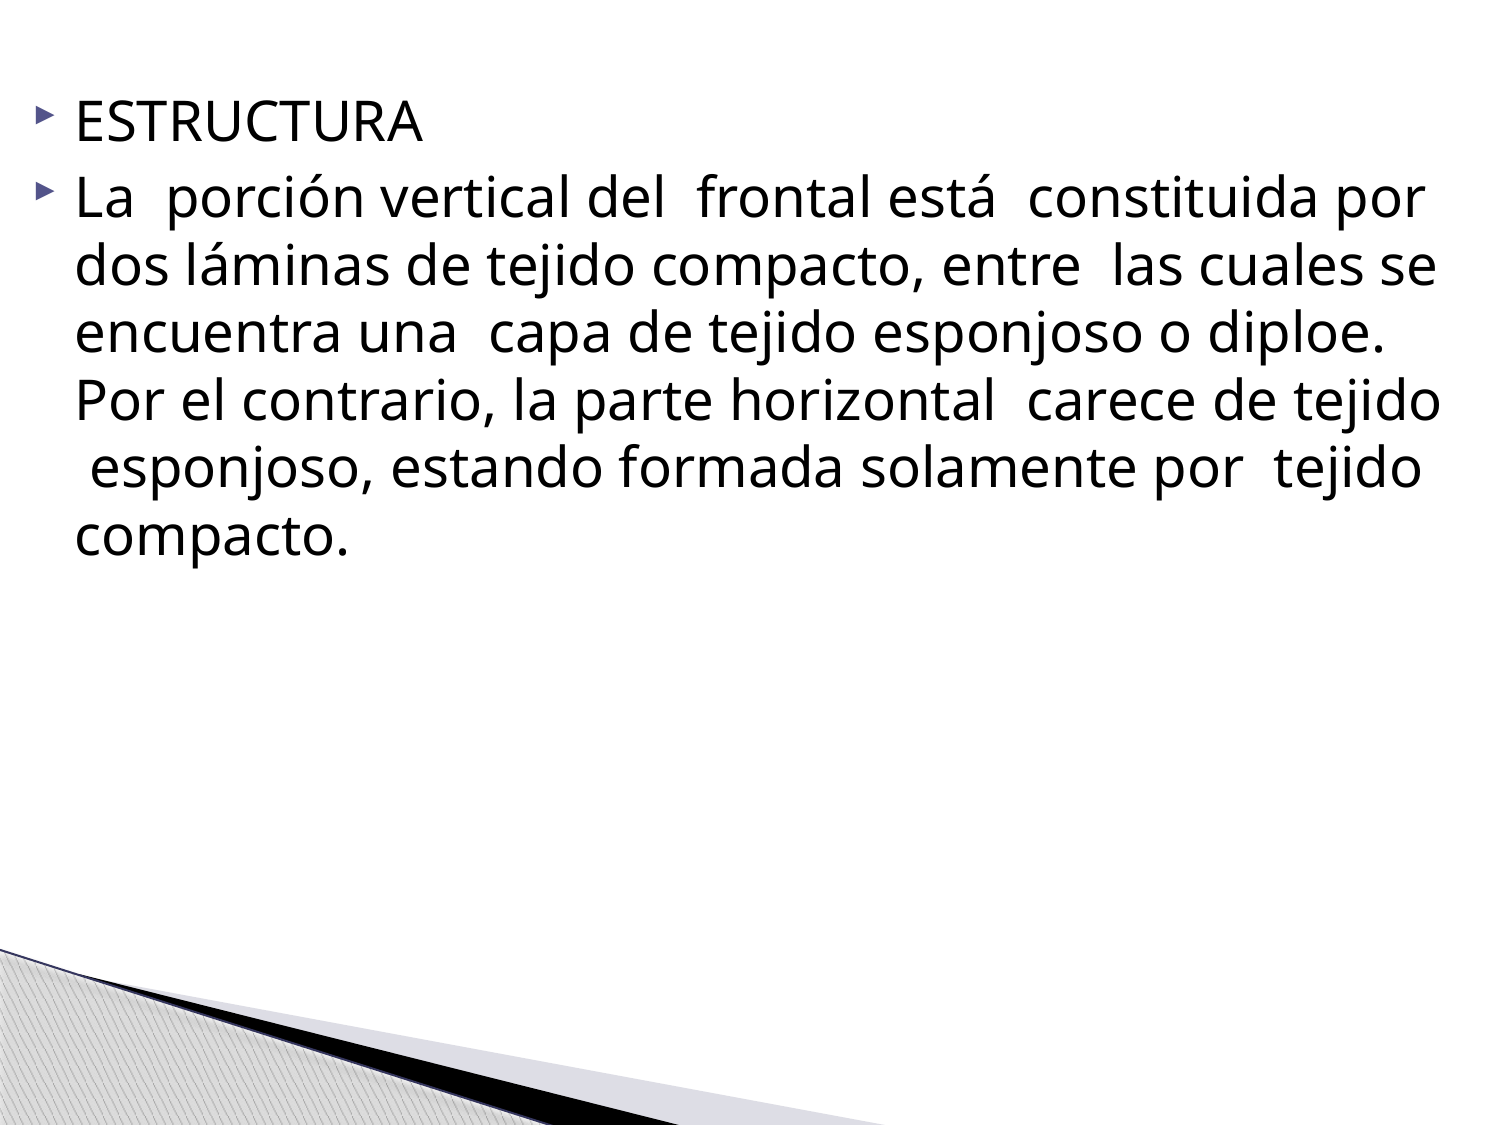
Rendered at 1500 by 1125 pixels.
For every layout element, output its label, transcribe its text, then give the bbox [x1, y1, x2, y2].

list ESTRUCTURA La porción vertical del frontal está constituida por dos láminas de tejido compacto, entre las cuales se encuentra una capa de tejido esponjoso o diploe. Por el contrario, la parte horizontal carece de tejido esponjoso, estando formada solamente por tejido compacto. [0, 78, 1459, 988]
